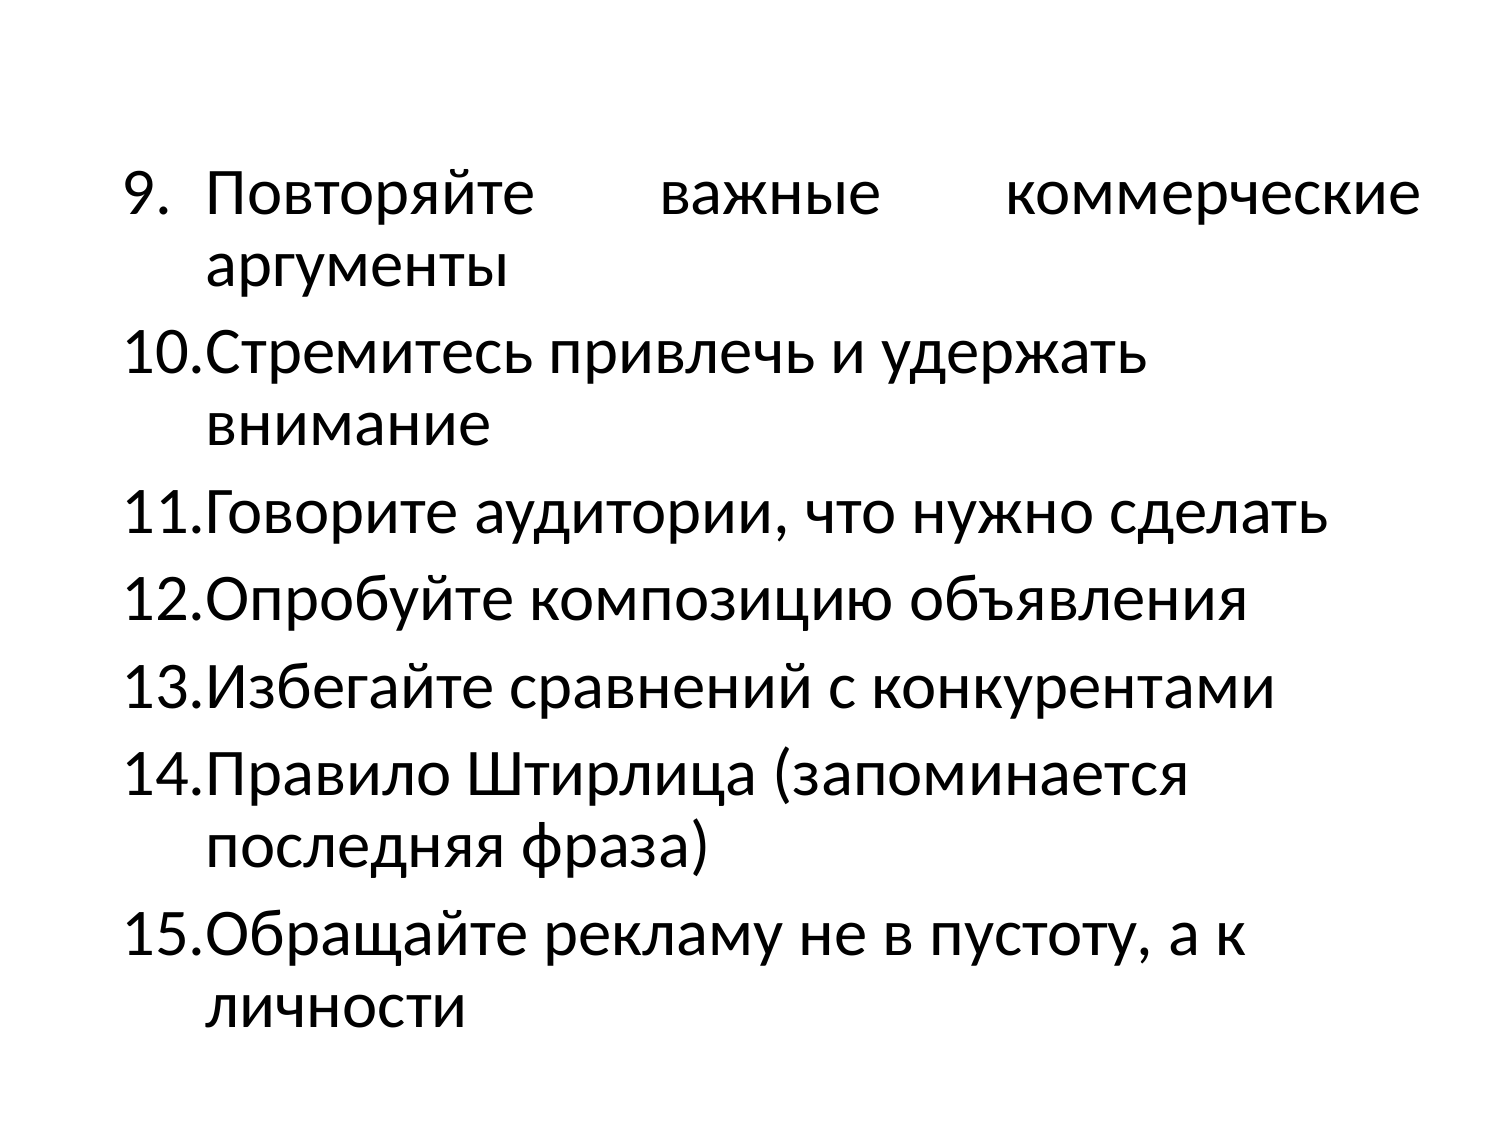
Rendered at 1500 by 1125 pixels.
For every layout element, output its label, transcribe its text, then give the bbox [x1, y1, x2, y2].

list Повторяйте важные коммерческие аргументы Стремитесь привлечь и удержать внимание Говорите аудитории, что нужно сделать Опробуйте композицию объявления Избегайте сравнений с конкурентами Правило Штирлица (запоминается последняя фраза) Обращайте рекламу не в пустоту, а к личности [88, 149, 1439, 996]
